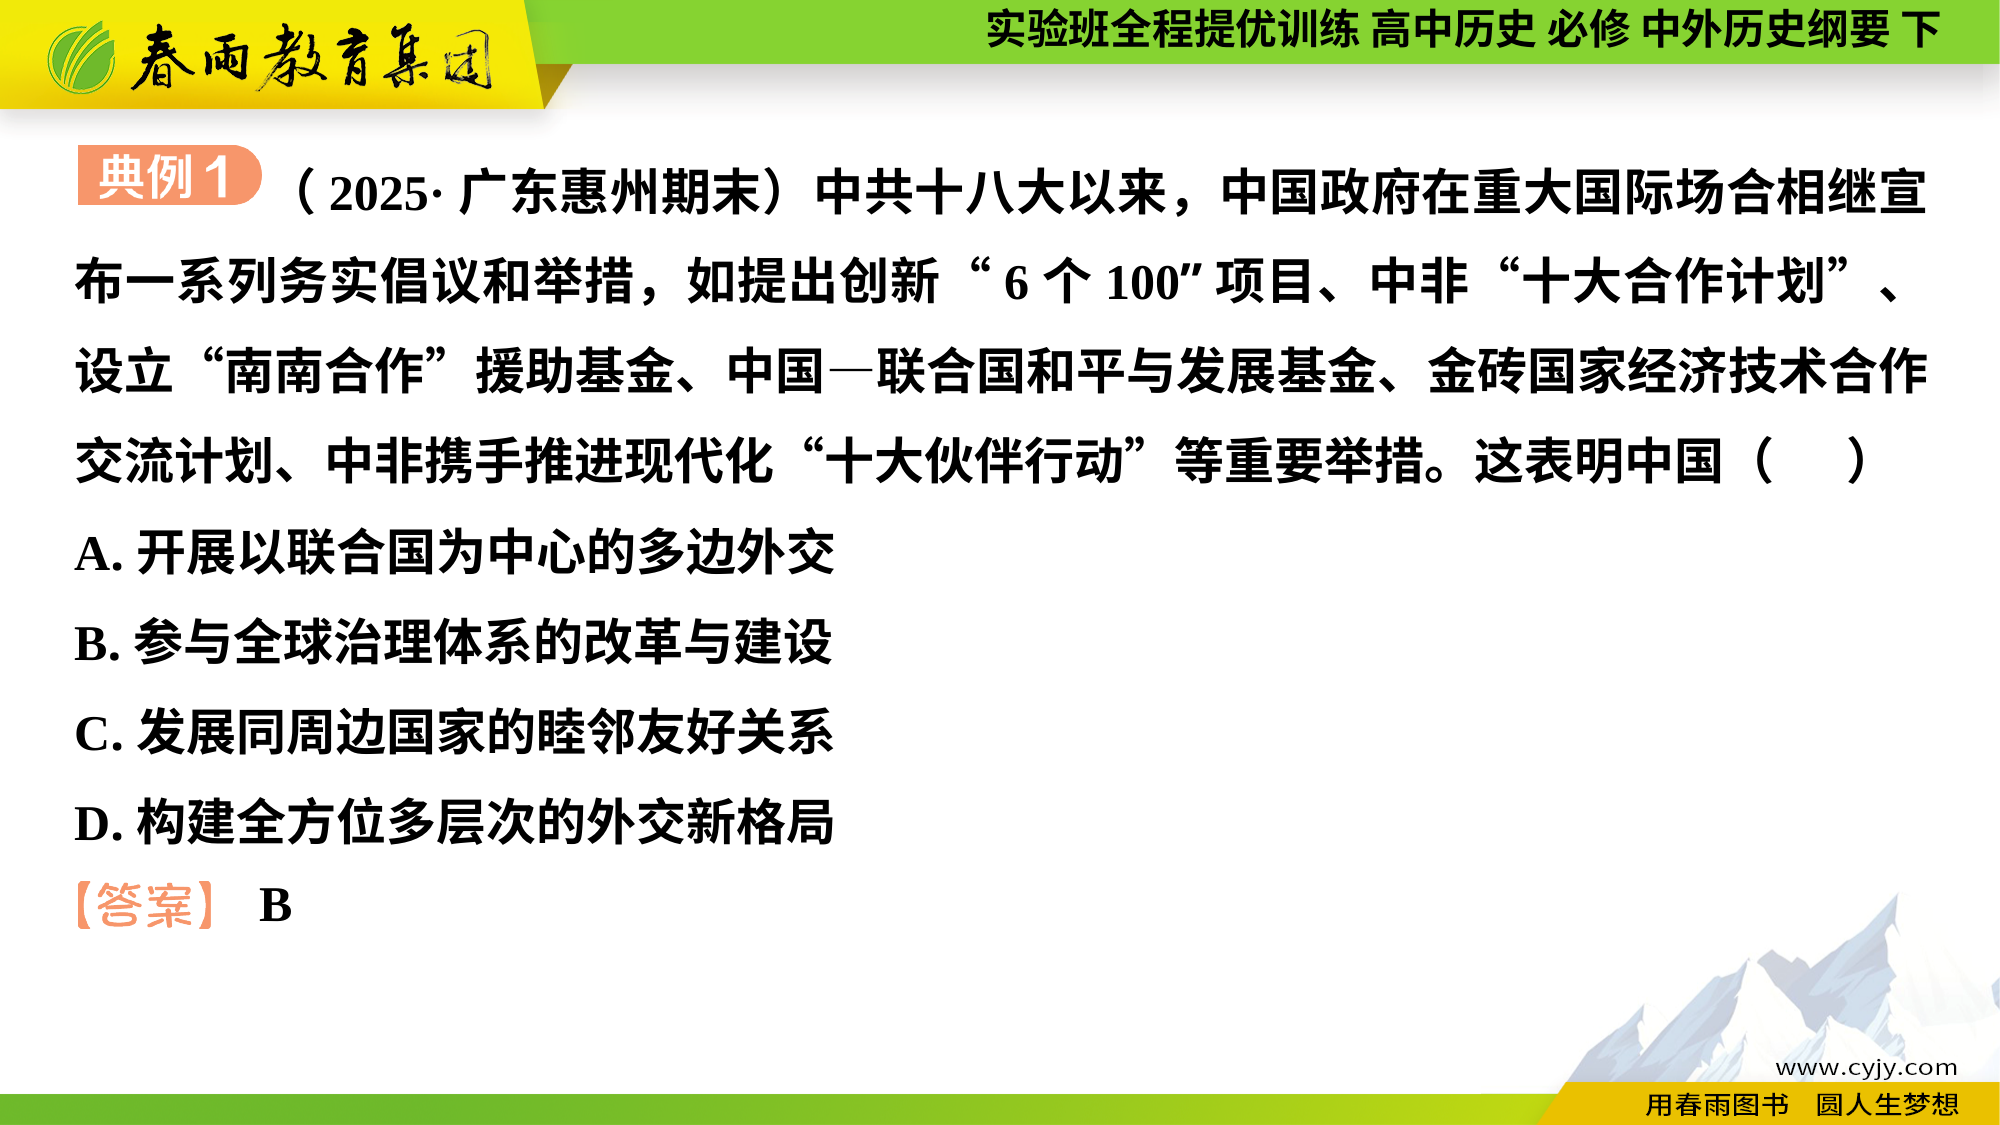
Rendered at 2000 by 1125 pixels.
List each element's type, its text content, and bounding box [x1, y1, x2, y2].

picture [0, 0, 2000, 1125]
text_box B [244, 864, 308, 940]
list （2025·广东惠州期末）中共十八大以来，中国政府在重大国际场合相继宣布一系列务实倡议和举措，如提出创新“6个100”项目、中非“十大合作计划”、设立“南南合作”援助基金、中国—联合国和平与发展基金、金砖国家经济技术合作交流计划、中非携手推进现代化“十大伙伴行动”等重要举措。这表明中国（ ） A.开展以联合国为中心的多边外交 B.参与全球治理体系的改革与建设 C.发展同周边国家的睦邻友好关系 D.构建全方位多层次的外交新格局 [59, 122, 1944, 865]
